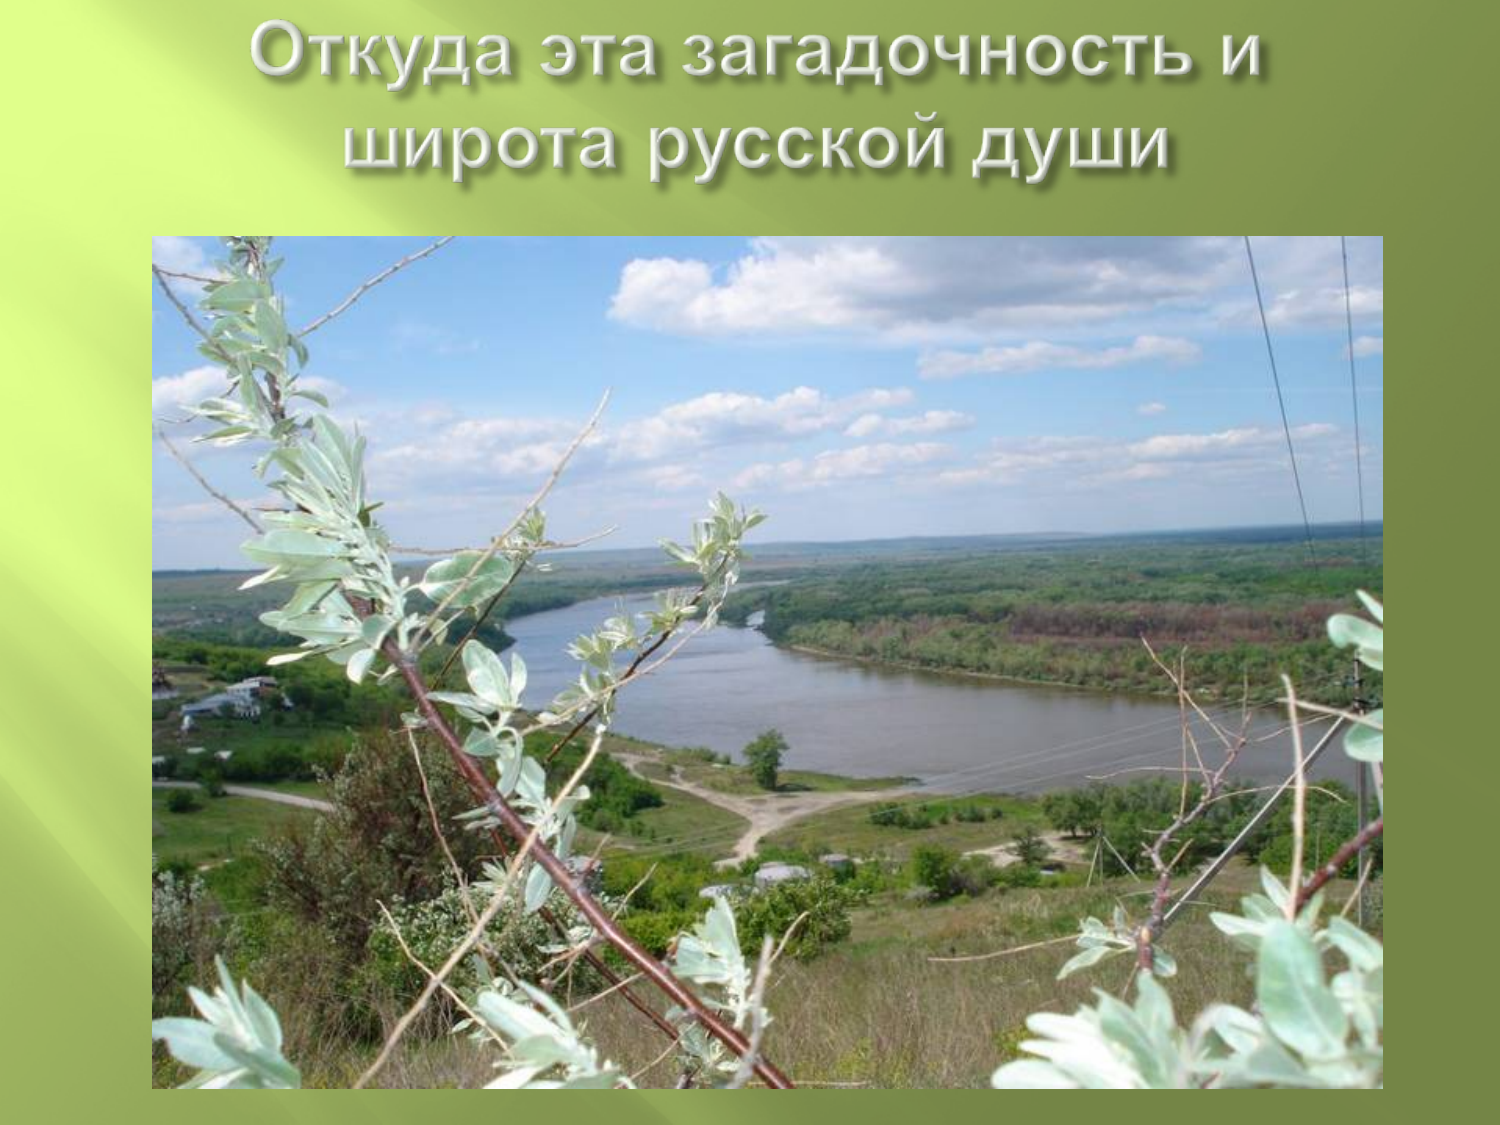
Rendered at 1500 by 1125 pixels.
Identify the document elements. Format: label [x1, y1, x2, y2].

title [80, 0, 1434, 209]
list [152, 235, 1383, 1090]
